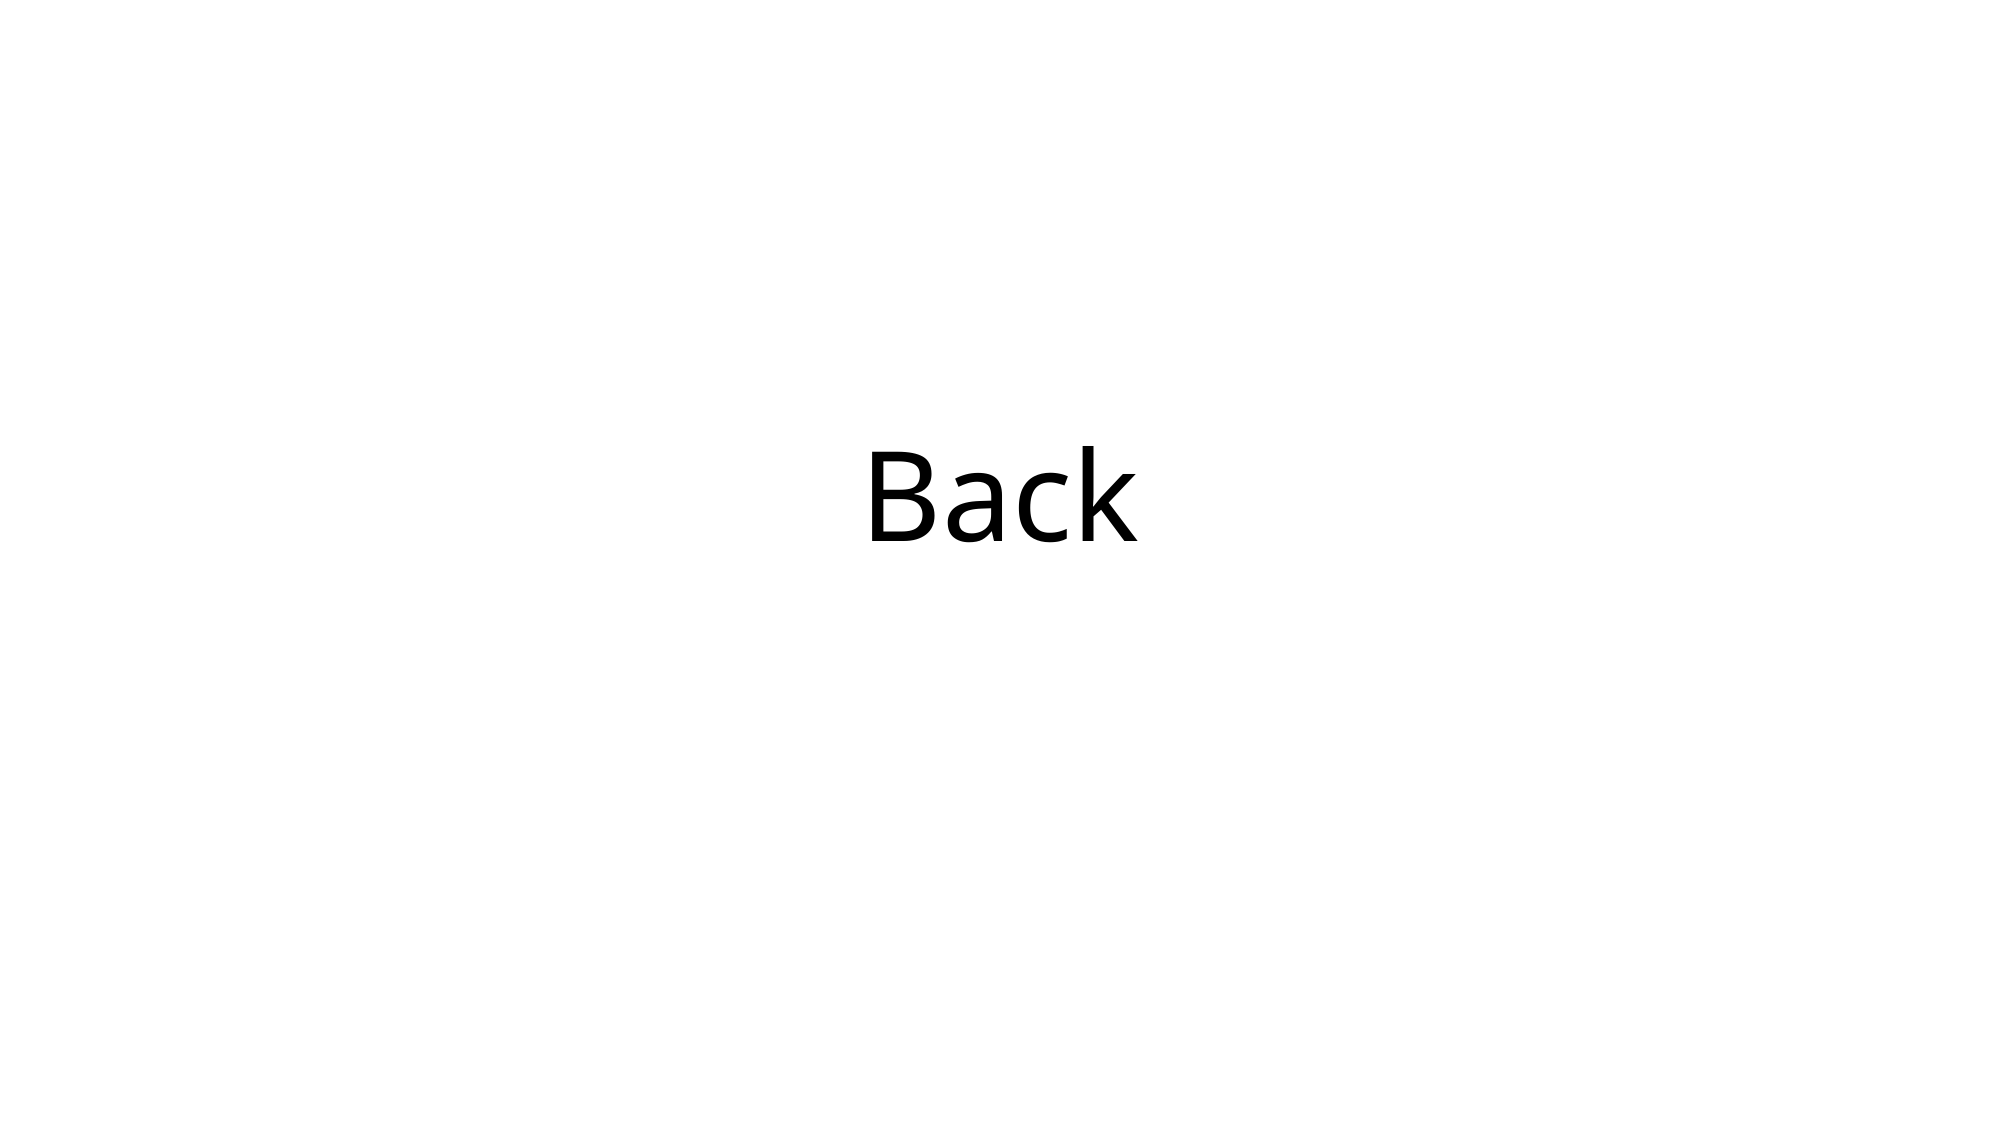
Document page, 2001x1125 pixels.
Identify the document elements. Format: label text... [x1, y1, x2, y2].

title Back [249, 184, 1750, 576]
